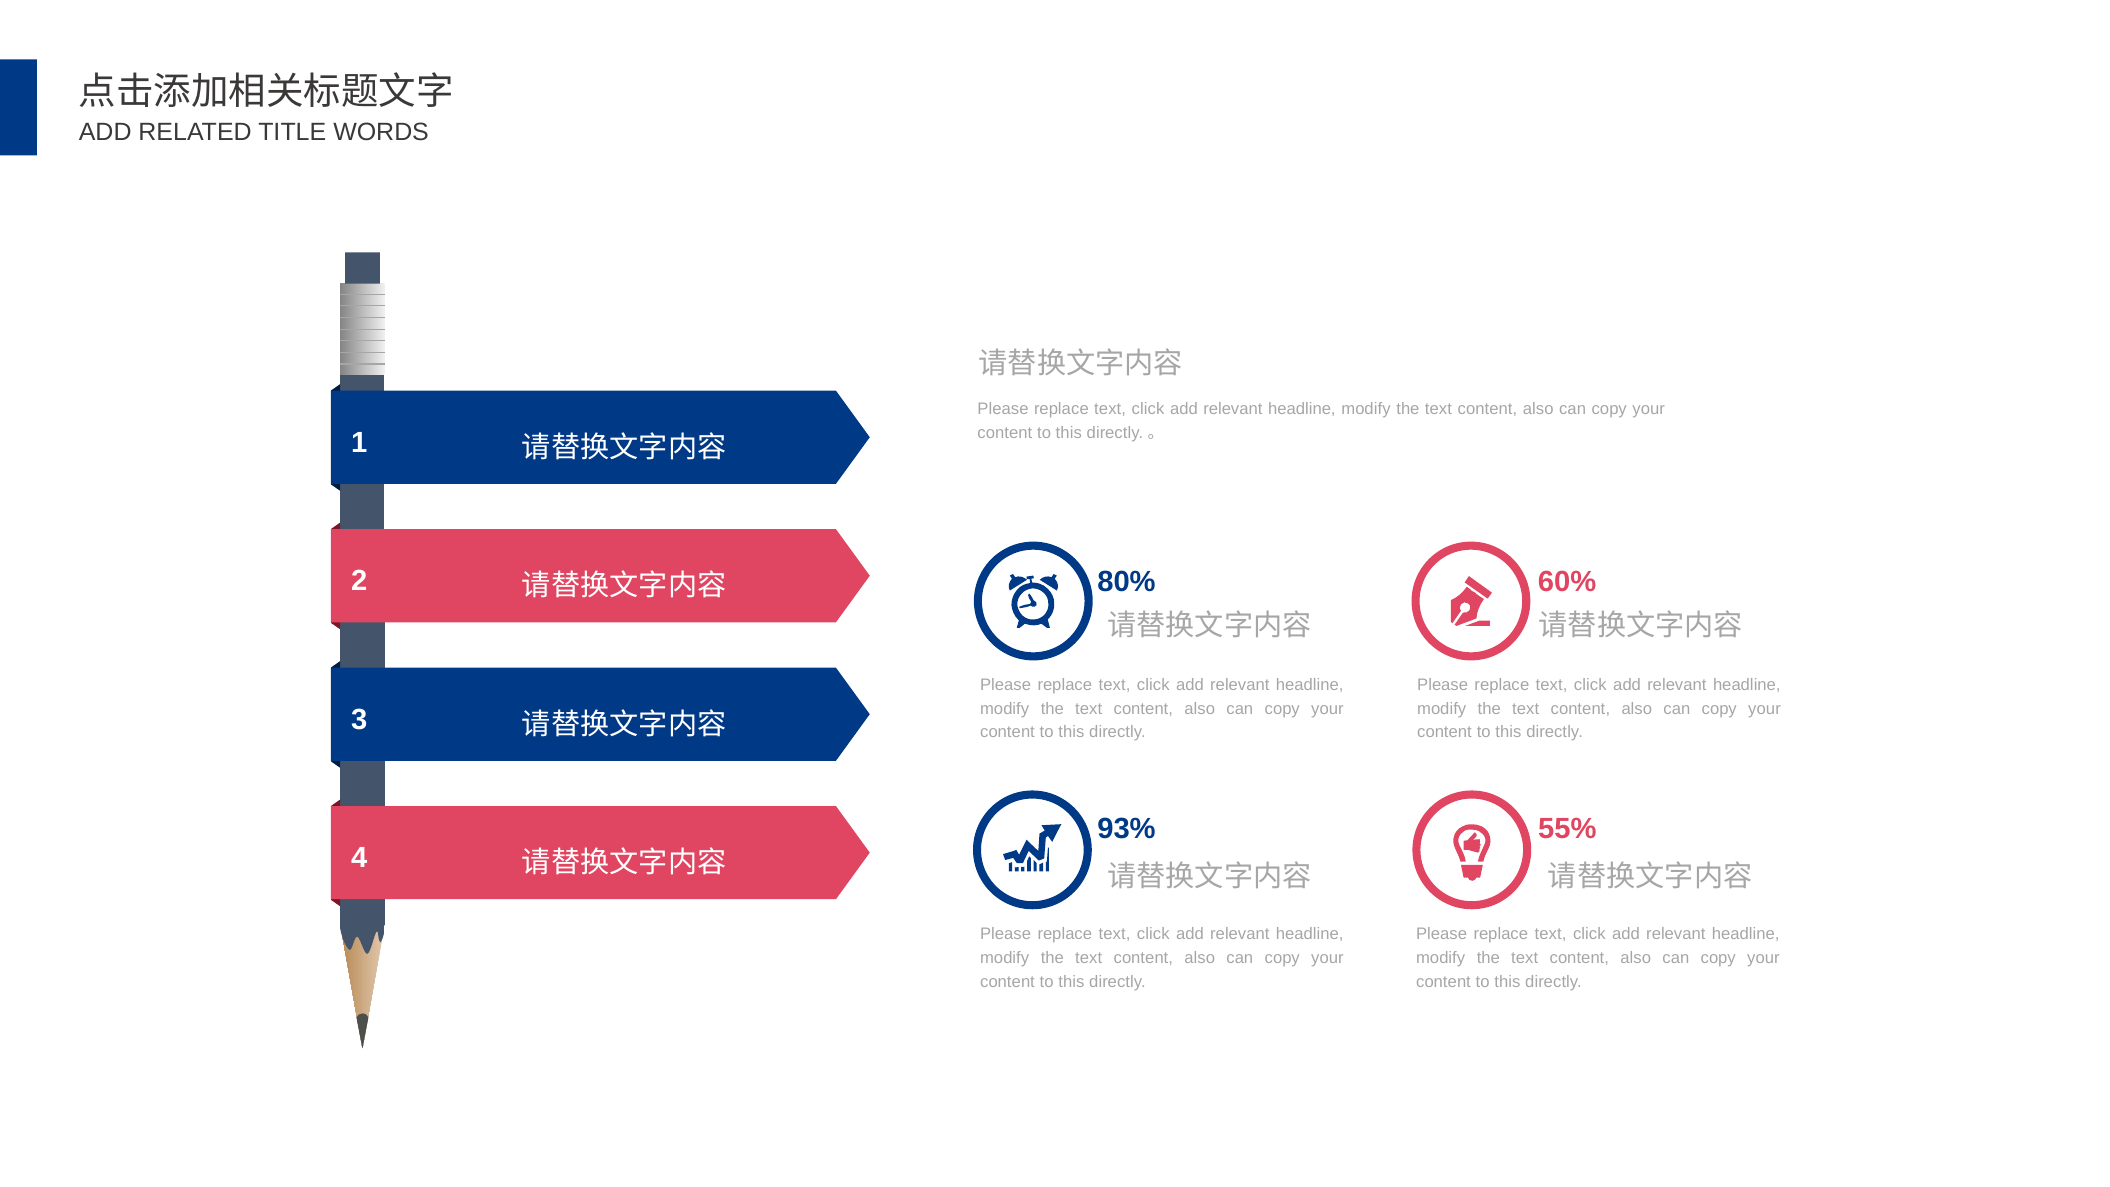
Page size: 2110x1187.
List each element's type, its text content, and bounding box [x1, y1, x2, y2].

text_box [1027, 856, 1031, 872]
text_box 请替换文字内容 [963, 330, 1199, 386]
text_box [1003, 824, 1062, 864]
text_box [1453, 824, 1491, 862]
text_box 60% [1523, 547, 1612, 605]
text_box 请替换文字内容 [1523, 592, 1759, 649]
text_box 请替换文字内容 [1092, 842, 1328, 900]
text_box Please replace text, click add relevant headline, modify the text content, also can copy your content to this directly. [1401, 912, 1795, 999]
text_box [1008, 573, 1055, 628]
text_box [1039, 862, 1044, 872]
text_box Please replace text, click add relevant headline, modify the text content, also can copy your content to this directly.。 [962, 386, 1681, 449]
text_box 点击添加相关标题文字 [62, 59, 470, 121]
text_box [330, 252, 870, 1049]
text_box [1033, 860, 1037, 872]
text_box [1460, 864, 1483, 881]
text_box [971, 789, 1092, 911]
text_box [1045, 847, 1049, 872]
text_box 80% [1082, 547, 1171, 605]
text_box 93% [1082, 795, 1171, 853]
text_box [1411, 789, 1533, 911]
text_box [1008, 862, 1013, 872]
text_box 55% [1523, 795, 1612, 853]
text_box [1410, 540, 1523, 662]
text_box 请替换文字内容 [1533, 842, 1768, 900]
text_box ADD RELATED TITLE WORDS [62, 107, 446, 154]
text_box Please replace text, click add relevant headline, modify the text content, also can copy your content to this directly. [965, 662, 1359, 749]
text_box 请替换文字内容 [1092, 592, 1328, 649]
text_box Please replace text, click add relevant headline, modify the text content, also can copy your content to this directly. [965, 912, 1359, 999]
text_box [1450, 576, 1492, 626]
text_box Please replace text, click add relevant headline, modify the text content, also can copy your content to this directly. [1402, 662, 1796, 749]
text_box [1039, 573, 1058, 591]
text_box [972, 540, 1092, 662]
